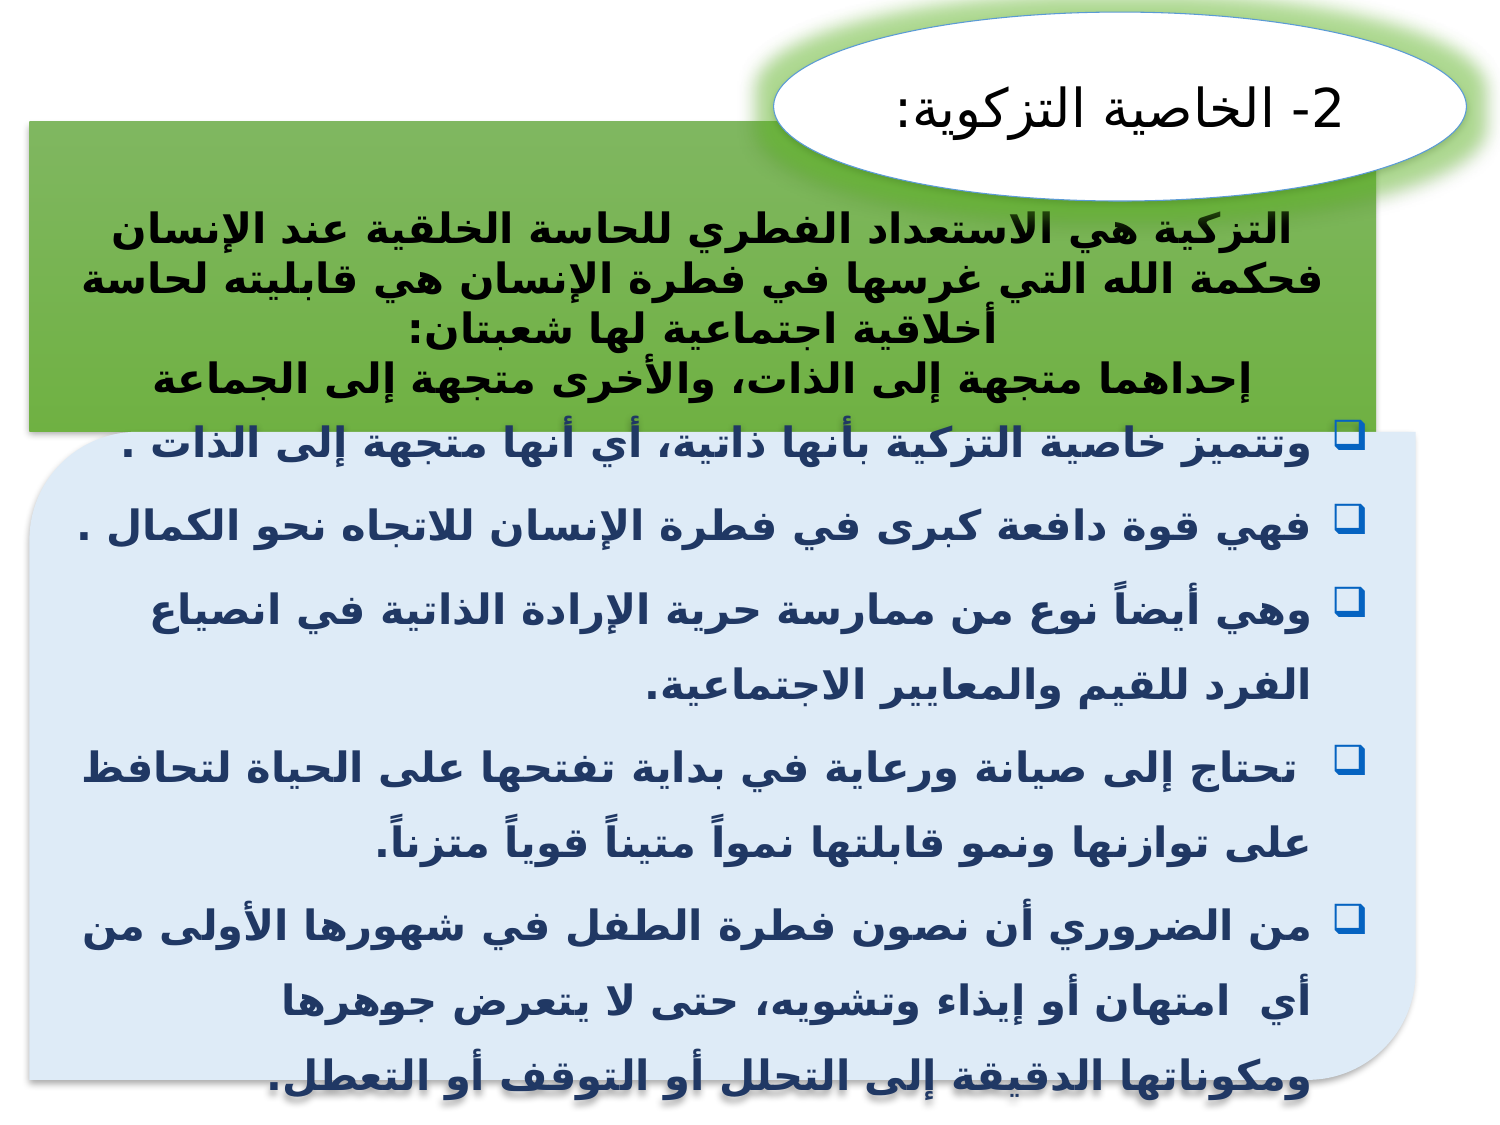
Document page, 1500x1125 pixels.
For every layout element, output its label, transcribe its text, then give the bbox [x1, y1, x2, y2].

text_box التزكية هي الاستعداد الفطري للحاسة الخلقية عند الإنسان فحكمة الله التي غرسها في فطرة الإنسان هي قابليته لحاسة أخلاقية اجتماعية لها شعبتان: إحداهما متجهة إلى الذات، والأخرى متجهة إلى الجماعة [29, 121, 1377, 432]
text_box 2- الخاصية التزكوية: [773, 11, 1467, 202]
text_box وتتميز خاصية التزكية بأنها ذاتية، أي أنها متجهة إلى الذات . فهي قوة دافعة كبرى في فطرة الإنسان للاتجاه نحو الكمال . وهي أيضاً نوع من ممارسة حرية الإرادة الذاتية في انصياع الفرد للقيم والمعايير الاجتماعية. تحتاج إلى صيانة ورعاية في بداية تفتحها على الحياة لتحافظ على توازنها ونمو قابلتها نمواً متيناً قوياً متزناً. من الضروري أن نصون فطرة الطفل في شهورها الأولى من أي امتهان أو إيذاء وتشويه، حتى لا يتعرض جوهرها ومكوناتها الدقيقة إلى التحلل أو التوقف أو التعطل. [28, 431, 1417, 1081]
